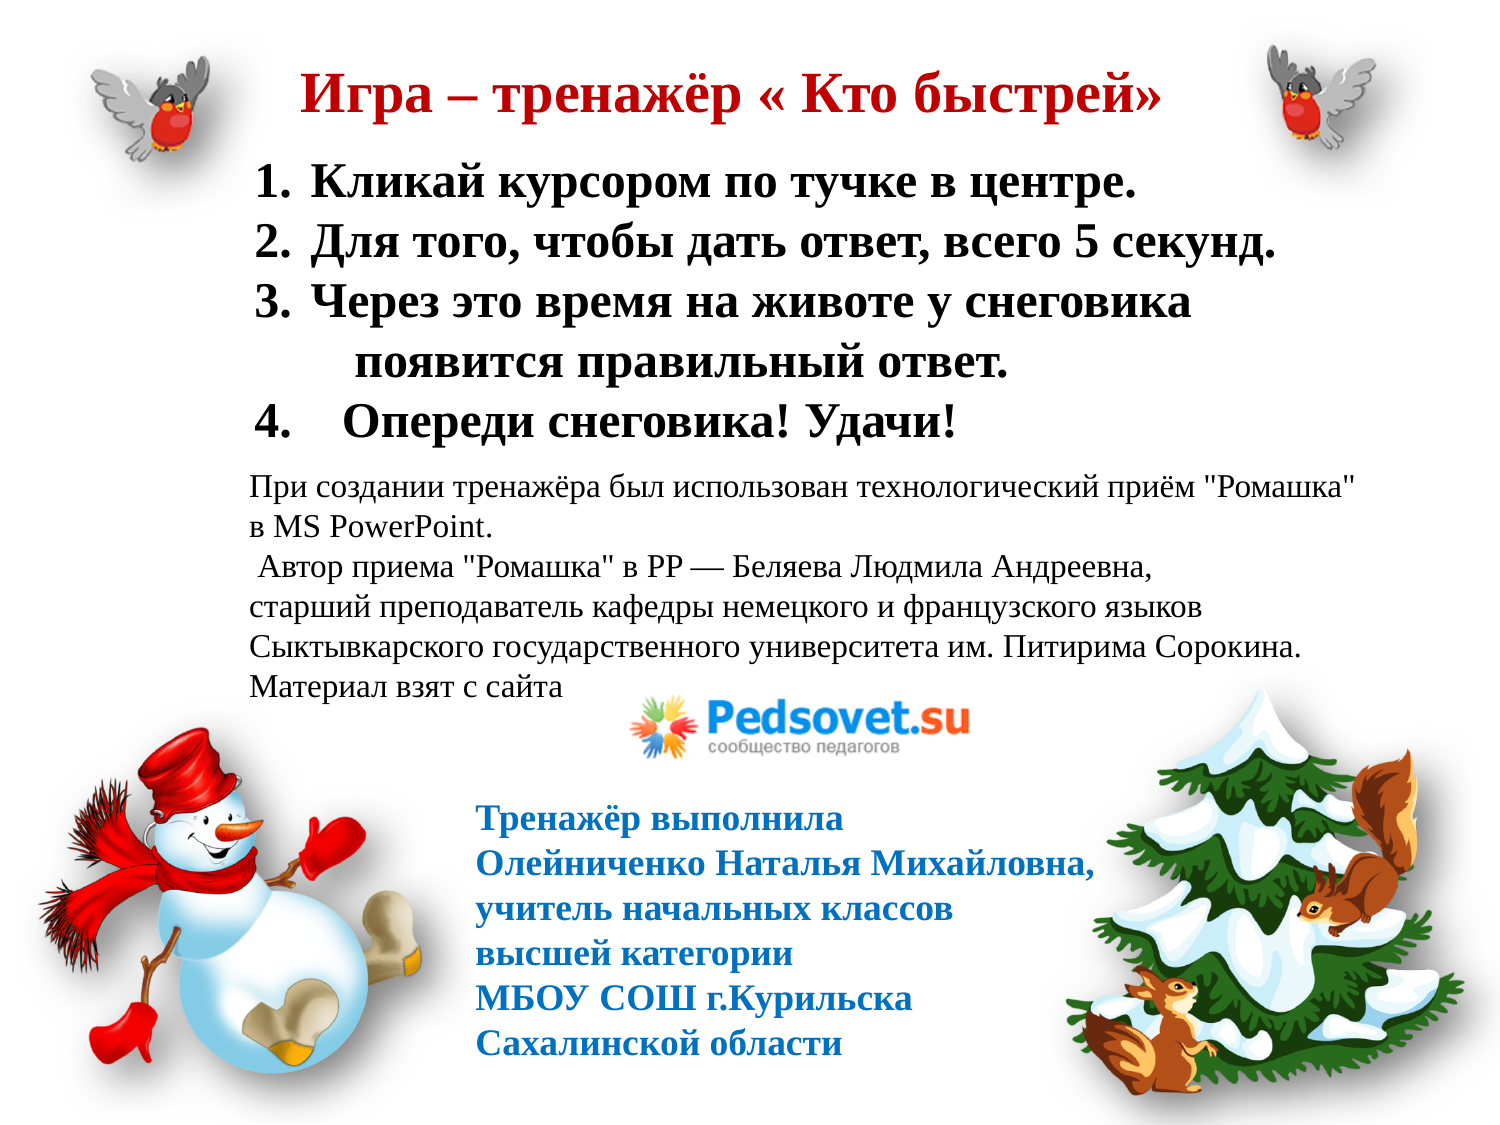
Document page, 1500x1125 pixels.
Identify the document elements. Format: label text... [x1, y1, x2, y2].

picture [1241, 34, 1383, 168]
text_box Игра – тренажёр « Кто быстрей» [286, 46, 1180, 132]
text_box Тренажёр выполнила Олейниченко Наталья Михайловна, учитель начальных классов высшей категории МБОУ СОШ г.Курильска Сахалинской области [460, 785, 1049, 1070]
picture [34, 726, 424, 1074]
picture [1054, 679, 1473, 1099]
text_box Кликай курсором по тучке в центре. Для того, чтобы дать ответ, всего 5 секунд. Через это время на животе у снеговика появится правильный ответ. 4. Опереди снеговика! Удачи! [239, 140, 1292, 456]
picture [620, 691, 987, 763]
text_box При создании тренажёра был использован технологический приём "Ромашка" в MS PowerPoint. Автор приема "Ромашка" в PP — Беляева Людмила Андреевна, старший преподаватель кафедры немецкого и французского языков Сыктывкарского государственного университета им. Питирима Сорокина. Материал взят с сайта [234, 456, 1378, 802]
picture [81, 46, 236, 179]
